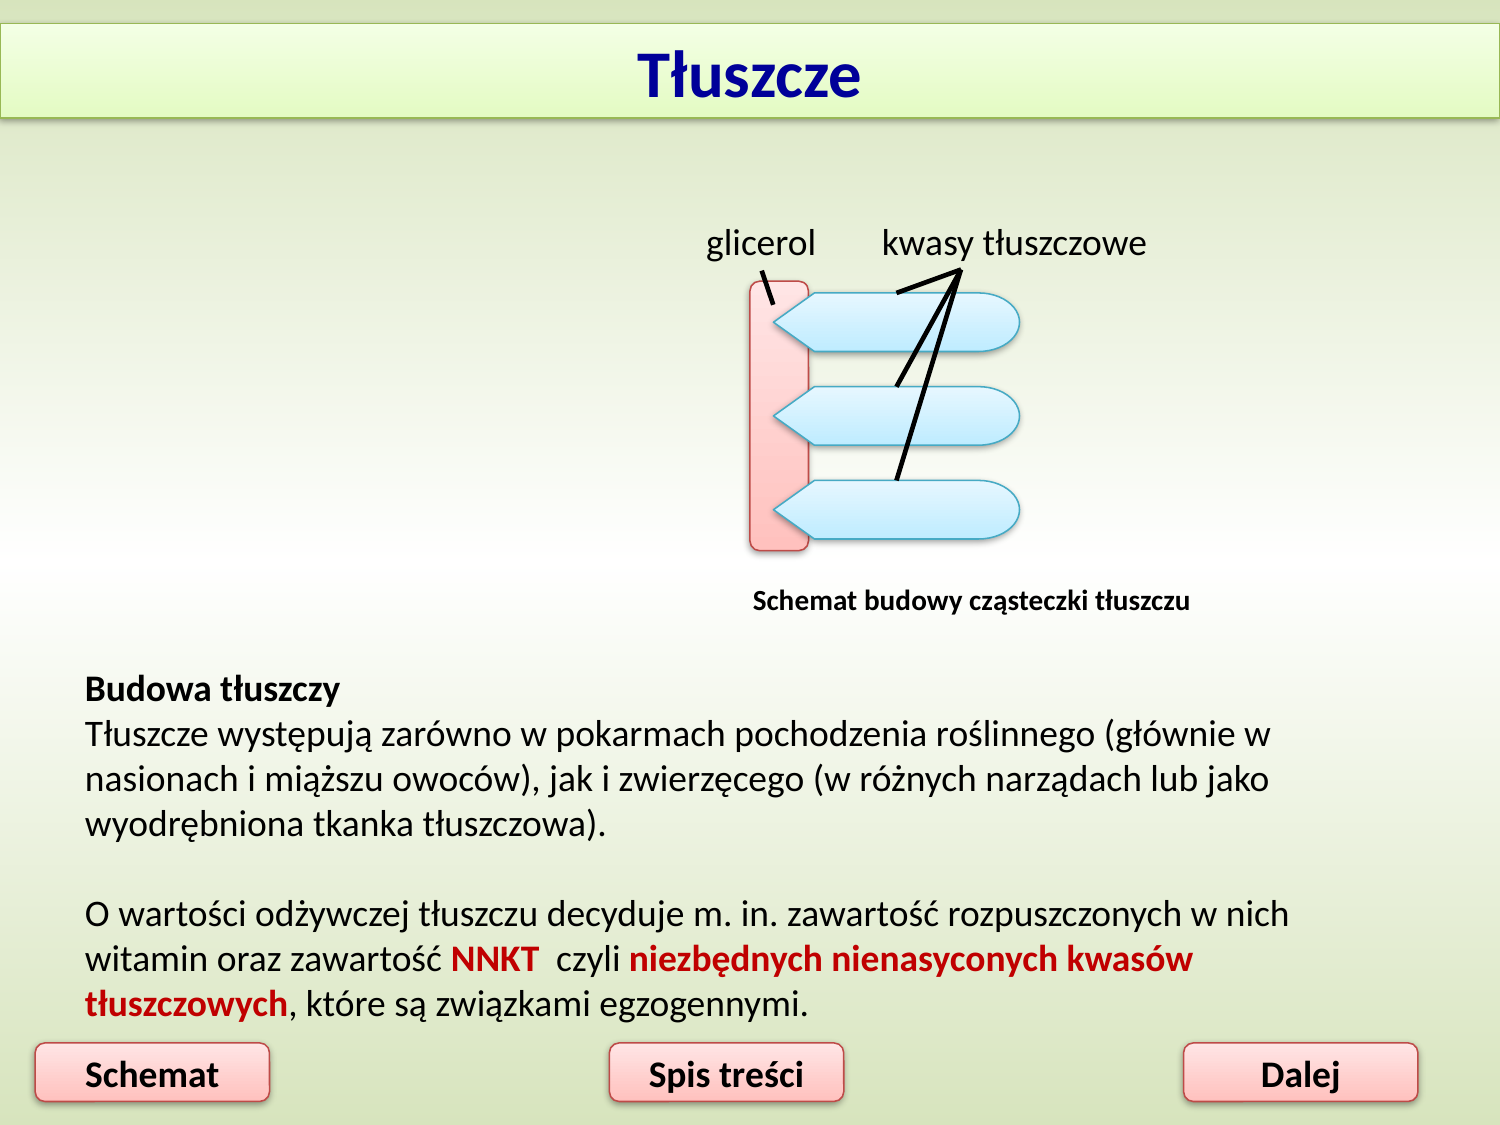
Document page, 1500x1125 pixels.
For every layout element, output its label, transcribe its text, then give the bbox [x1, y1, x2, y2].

text_box Dalej [1182, 1042, 1419, 1103]
text_box Spis treści [608, 1042, 845, 1103]
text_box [691, 210, 1219, 625]
text_box Schemat [34, 1042, 271, 1103]
text_box Budowa tłuszczy Tłuszcze występują zarówno w pokarmach pochodzenia roślinnego (głównie w nasionach i miąższu owoców), jak i zwierzęcego (w różnych narządach lub jako wyodrębniona tkanka tłuszczowa). O wartości odżywczej tłuszczu decyduje m. in. zawartość rozpuszczonych w nich witamin oraz zawartość NNKT czyli niezbędnych nienasyconych kwasów tłuszczowych, które są związkami egzogennymi. [70, 656, 1348, 1031]
text_box Tłuszcze [0, 23, 1500, 119]
